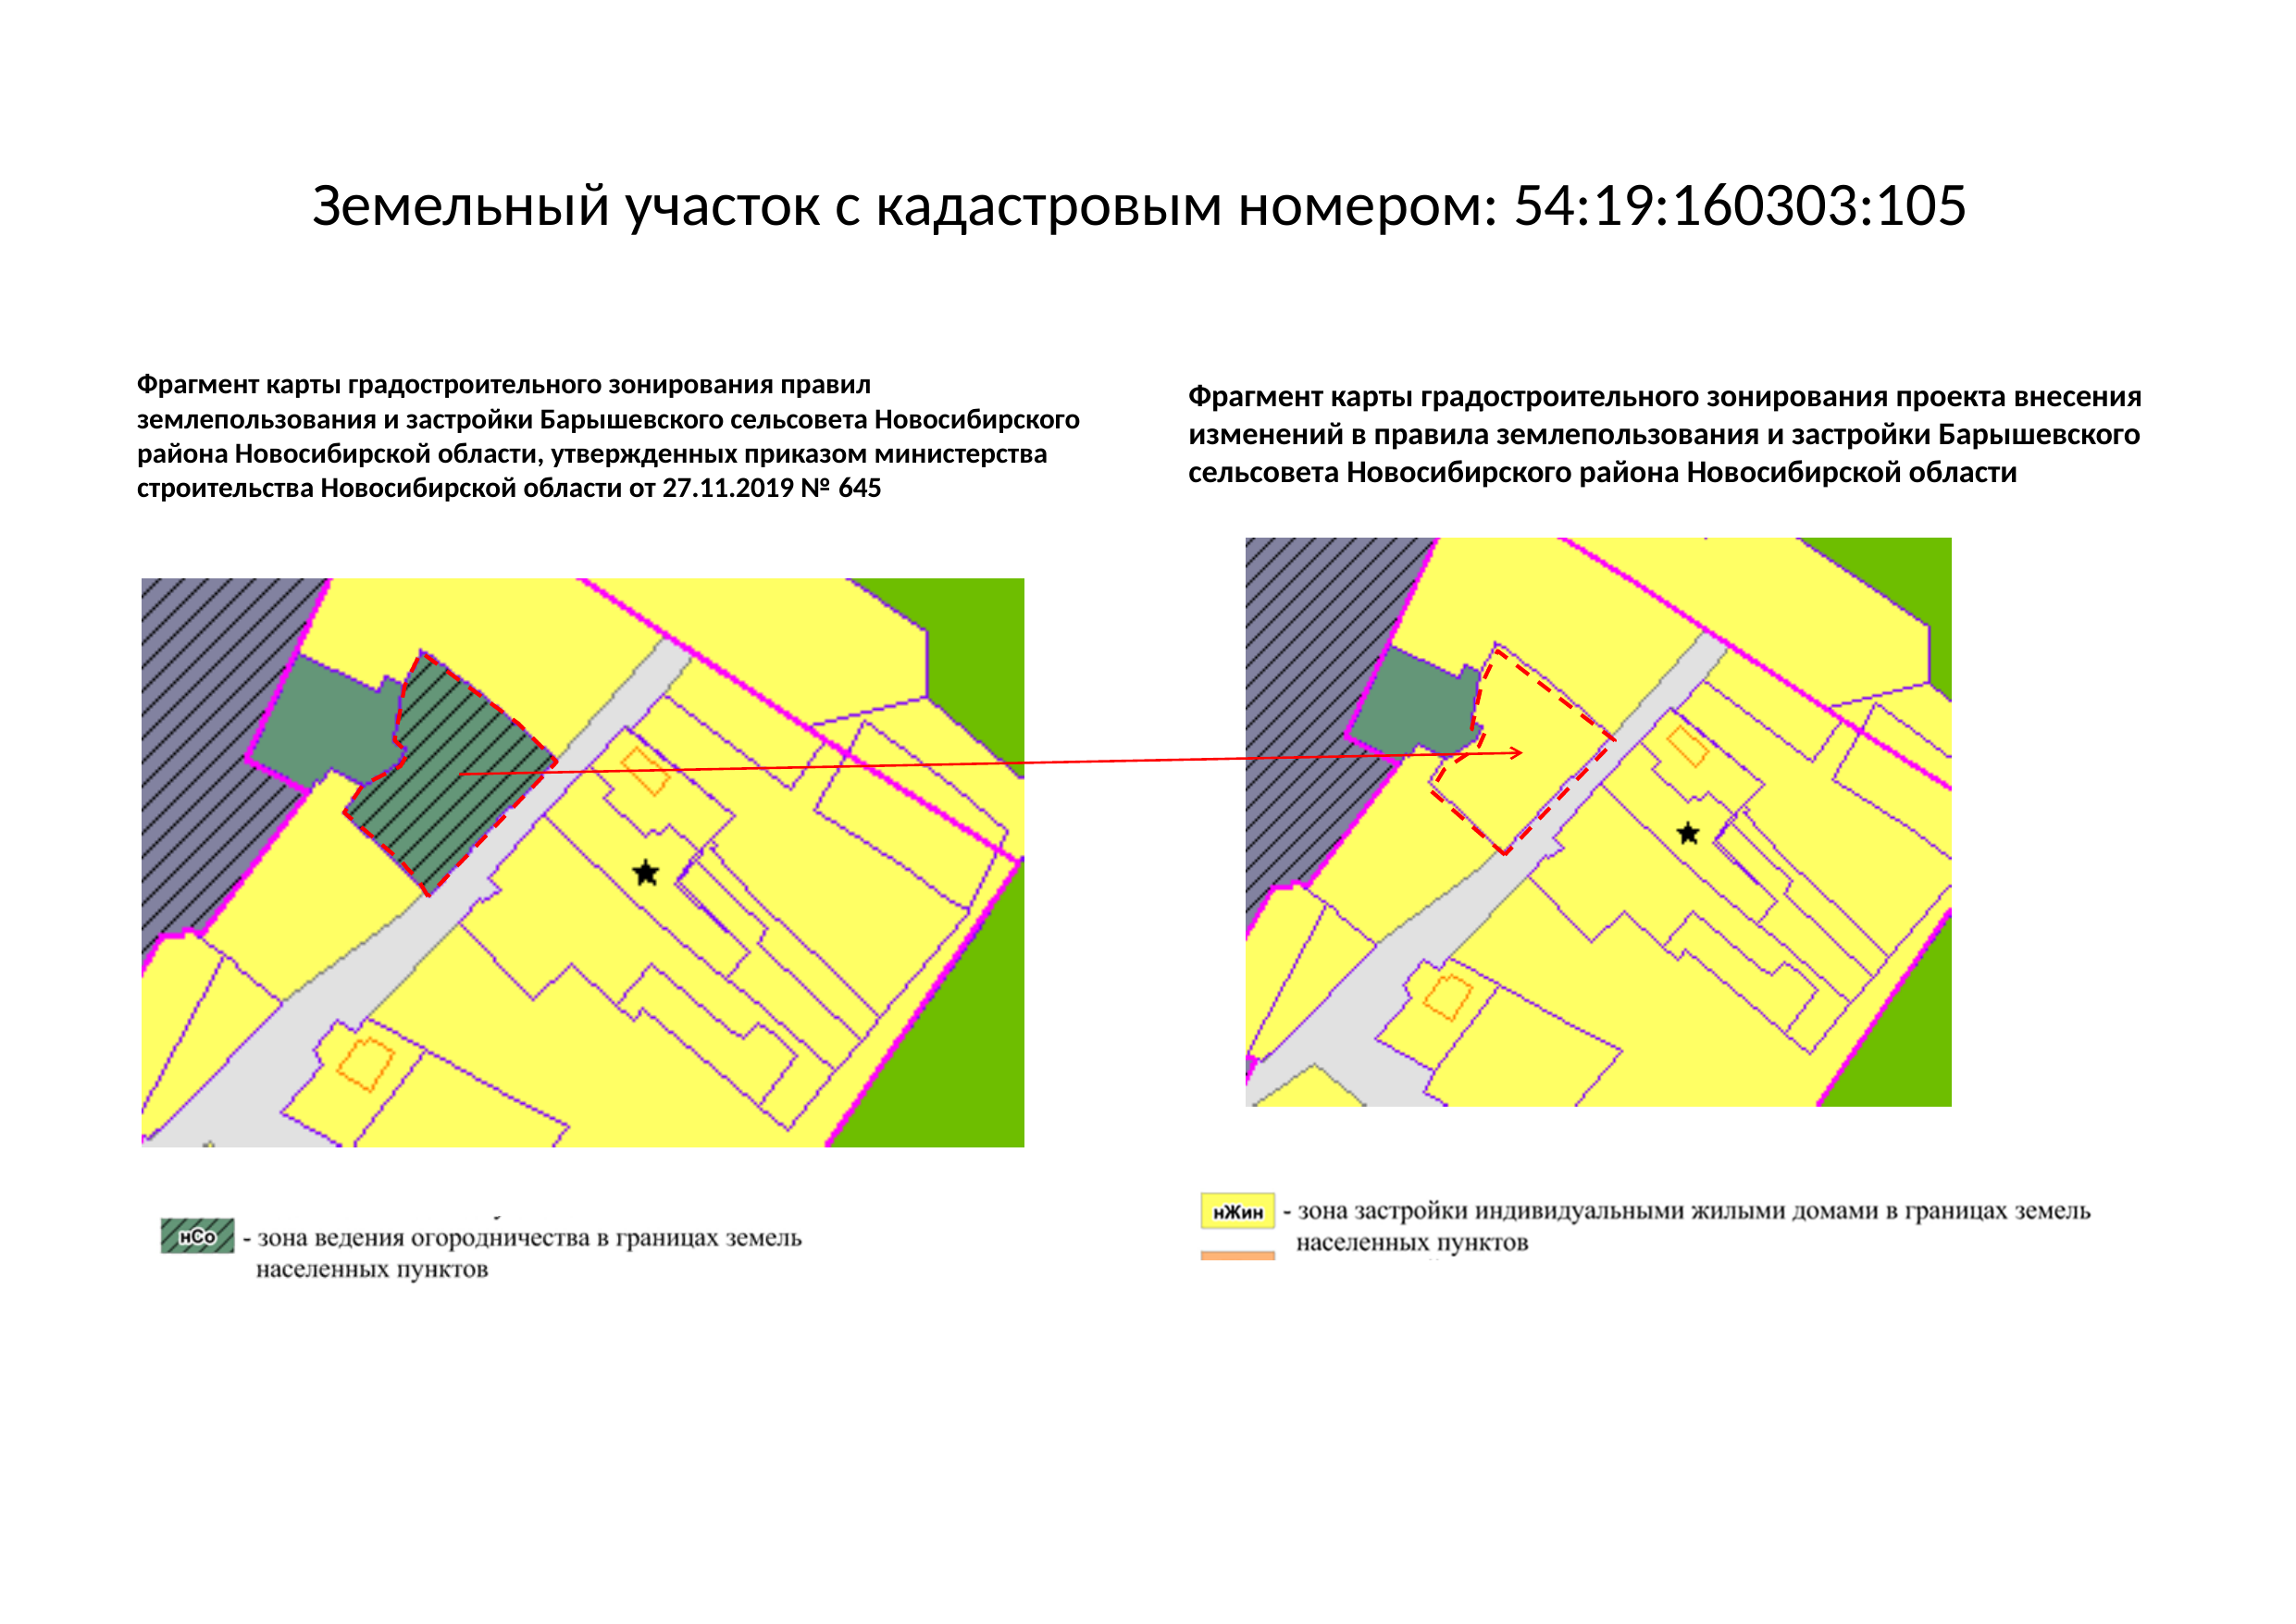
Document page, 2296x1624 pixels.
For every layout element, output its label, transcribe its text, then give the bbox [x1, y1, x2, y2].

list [1246, 538, 1953, 1108]
title Земельный участок с кадастровым номером: 54:19:160303:105 [115, 65, 2181, 336]
picture [142, 578, 1025, 1147]
list Фрагмент карты градостроительного зонирования правил землепользования и застройки Барышевского сельсовета Новосибирского района Новосибирской области, утвержденных приказом министерства строительства Новосибирской области от 27.11.2019 № 645 [115, 363, 1130, 515]
picture [1188, 1188, 2105, 1261]
picture [153, 1215, 823, 1297]
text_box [458, 752, 1523, 775]
list Фрагмент карты градостроительного зонирования проекта внесения изменений в правила землепользования и застройки Барышевского сельсовета Новосибирского района Новосибирской области [1166, 363, 2181, 515]
